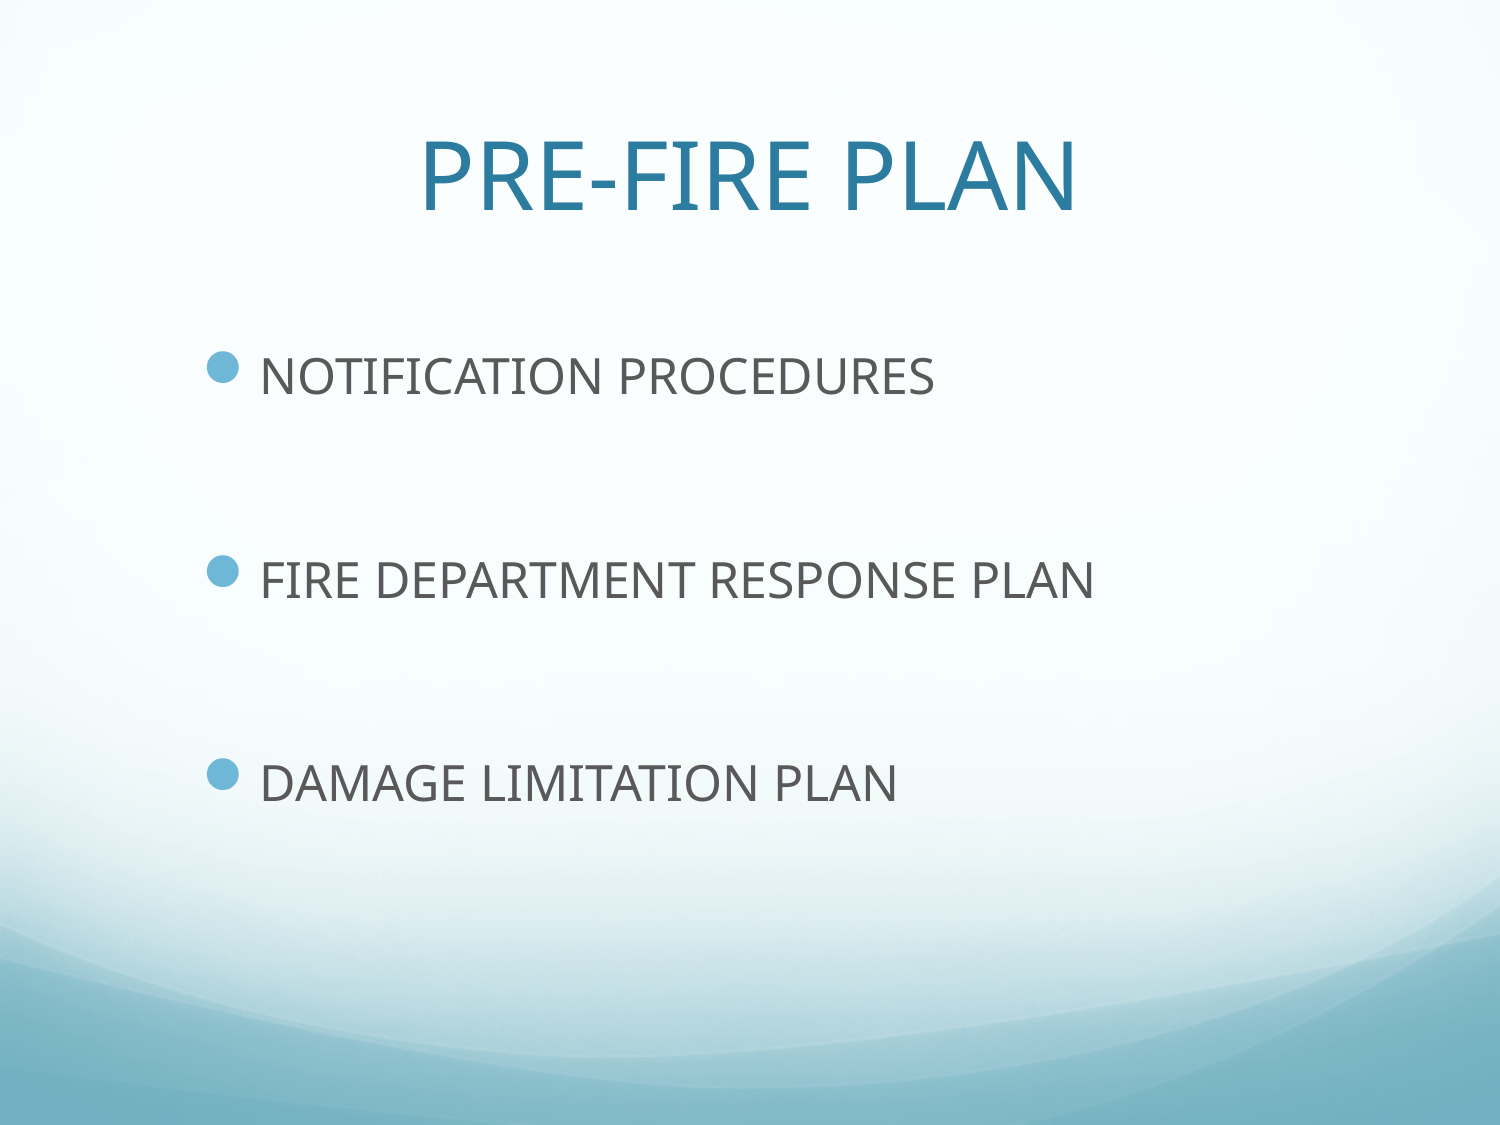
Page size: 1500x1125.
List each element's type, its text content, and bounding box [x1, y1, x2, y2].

title PRE-FIRE PLAN [90, 17, 1410, 237]
list NOTIFICATION PROCEDURES FIRE DEPARTMENT RESPONSE PLAN DAMAGE LIMITATION PLAN [187, 337, 1460, 1013]
